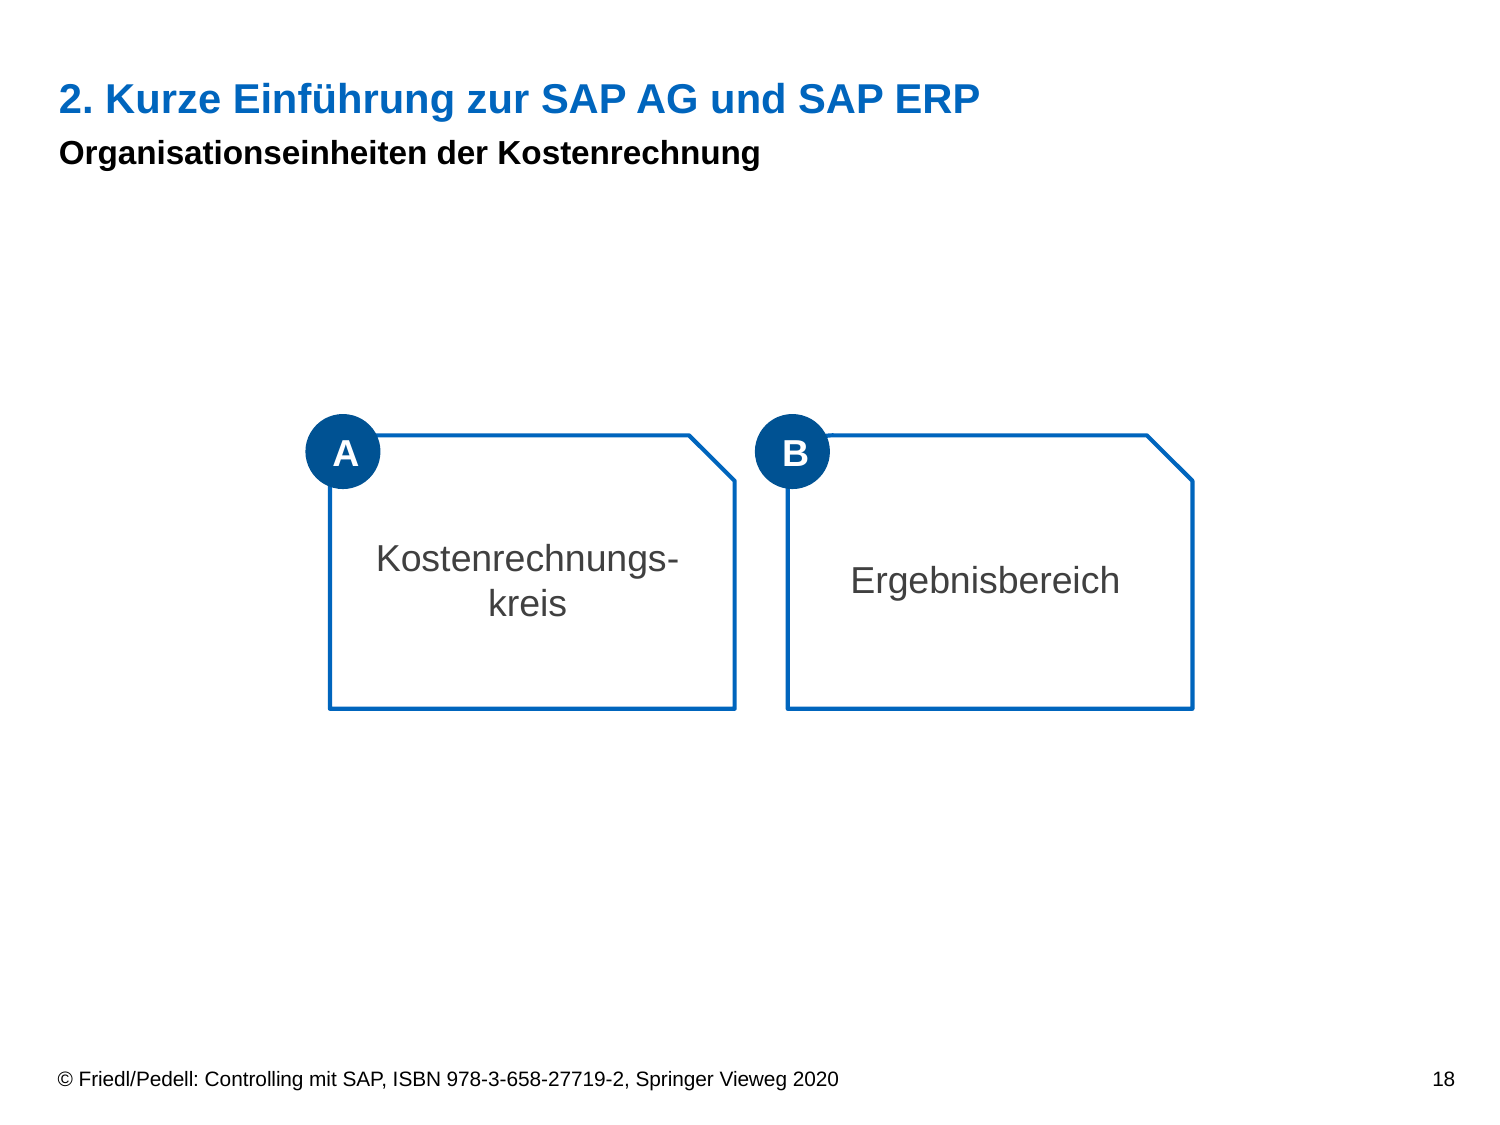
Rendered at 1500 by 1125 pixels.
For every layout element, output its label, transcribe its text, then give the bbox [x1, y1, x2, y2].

text_box Kostenrechnungs- kreis [327, 433, 737, 711]
text_box B [754, 414, 830, 490]
text_box Ergebnisbereich [785, 433, 1195, 711]
text_box A [305, 414, 381, 490]
list Organisationseinheiten der Kostenrechnung [58, 121, 1278, 171]
footer © Friedl/Pedell: Controlling mit SAP, ISBN 978-3-658-27719-2, Springer Vieweg 2020 [42, 1058, 1235, 1113]
title 2. Kurze Einführung zur SAP AG und SAP ERP [58, 58, 1278, 119]
slide_number 18 [1262, 1058, 1470, 1119]
